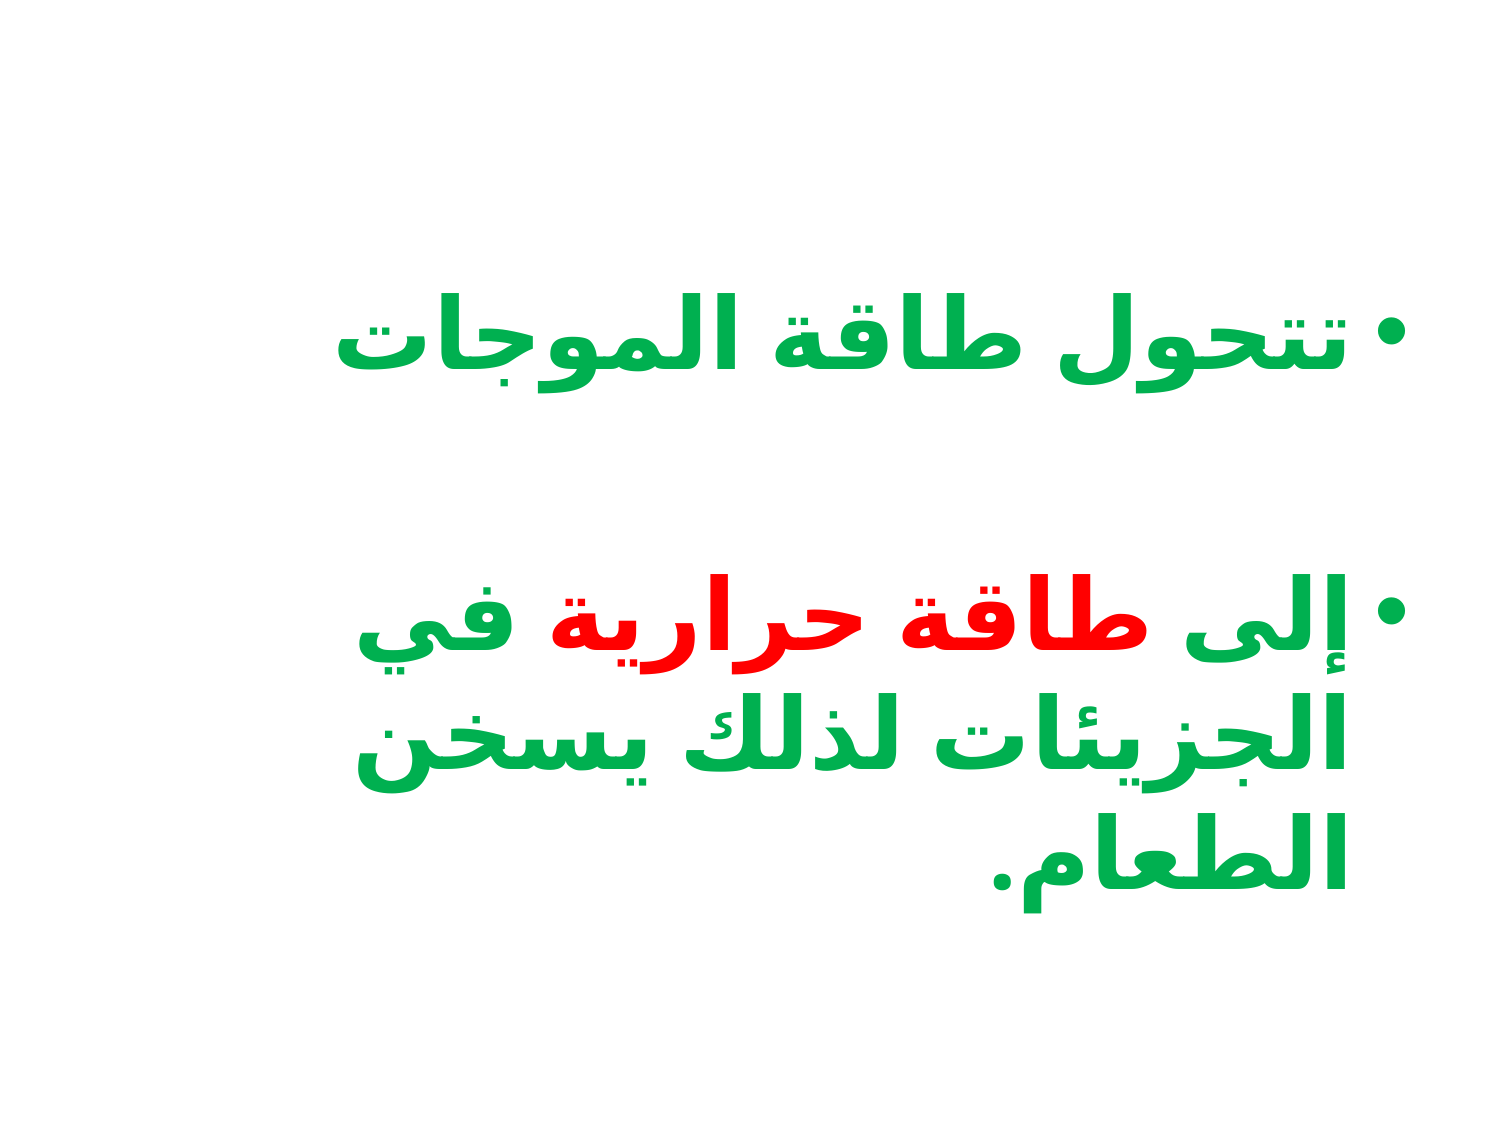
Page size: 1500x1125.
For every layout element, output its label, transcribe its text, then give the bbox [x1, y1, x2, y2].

list تتحول طاقة الموجات إلى طاقة حرارية في الجزيئات لذلك يسخن الطعام. [75, 262, 1425, 1005]
